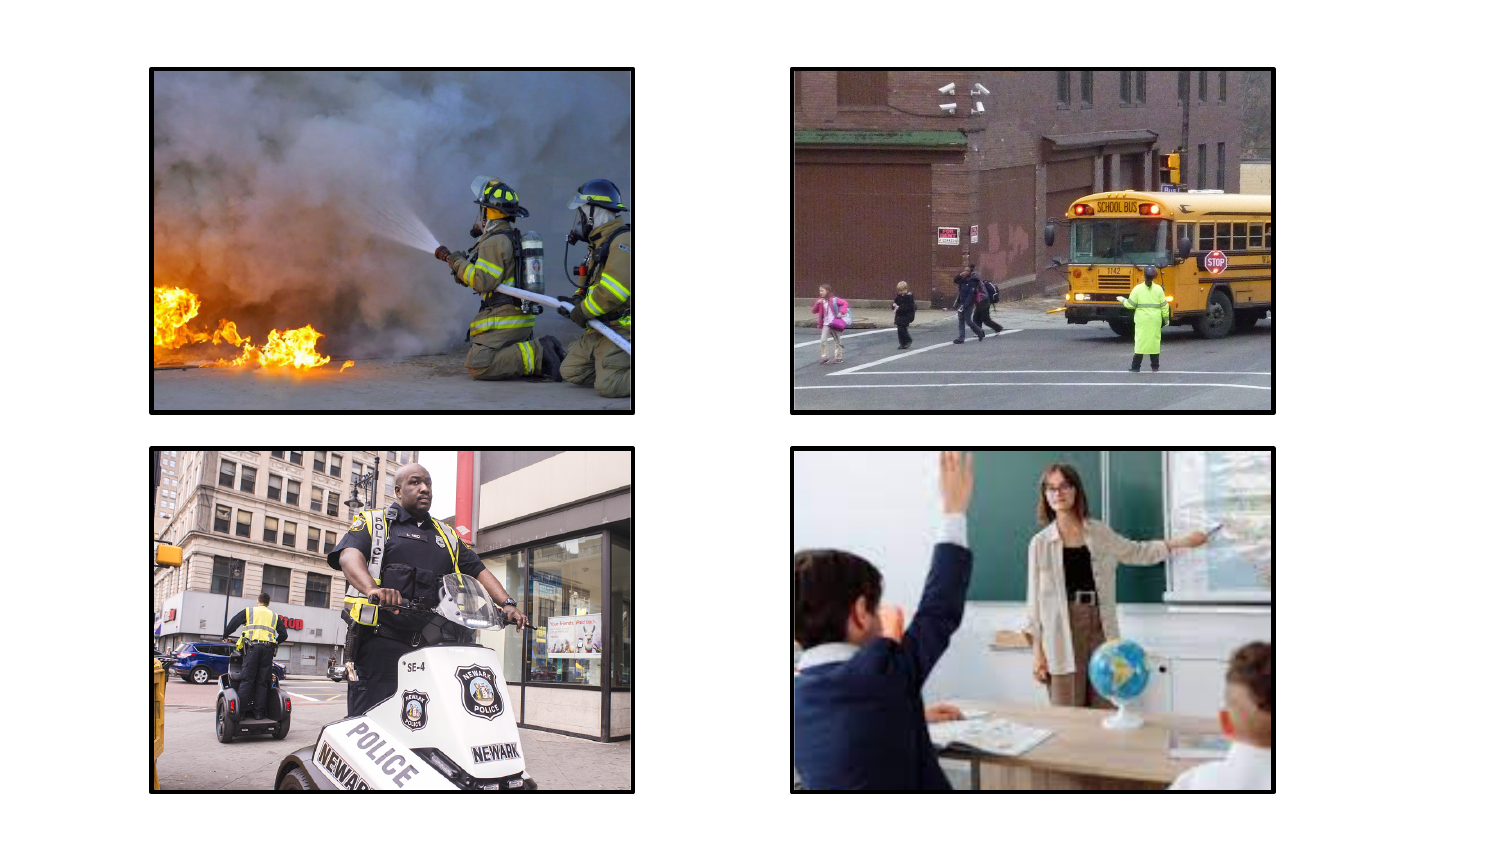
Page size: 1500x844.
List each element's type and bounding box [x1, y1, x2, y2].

picture [794, 450, 1272, 791]
picture [153, 71, 631, 411]
picture [153, 450, 631, 791]
picture [794, 71, 1272, 411]
